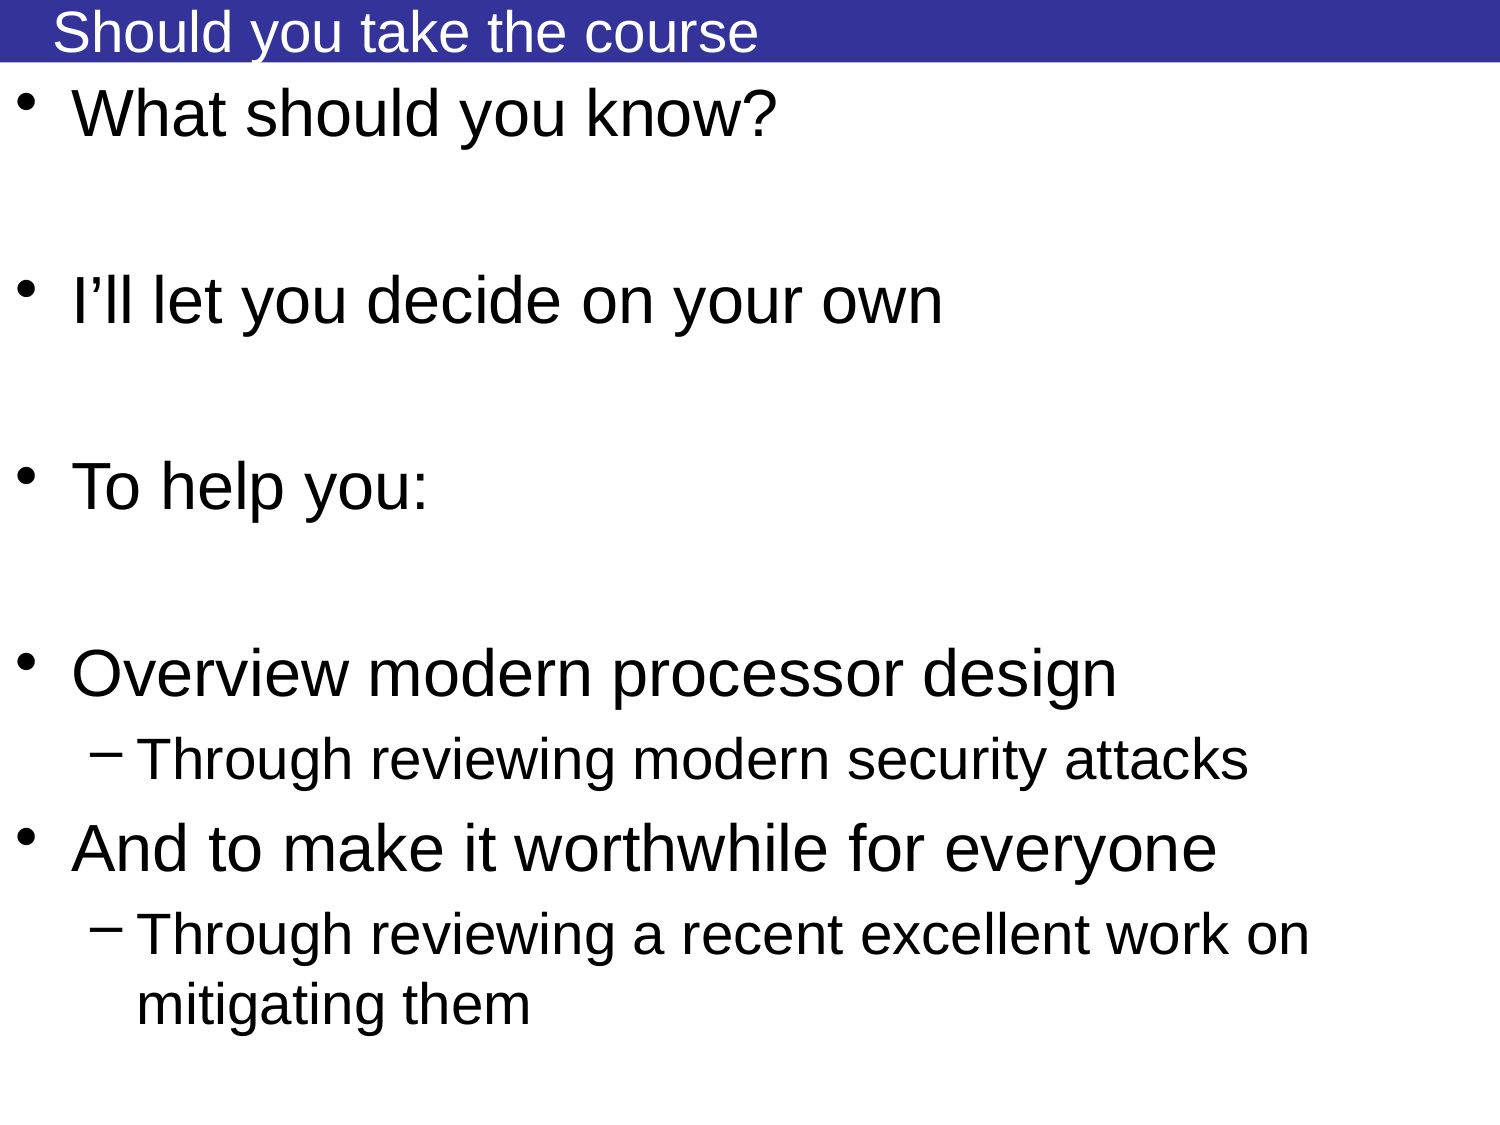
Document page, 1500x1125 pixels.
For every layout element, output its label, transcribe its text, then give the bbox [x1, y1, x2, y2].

list What should you know? I’ll let you decide on your own To help you: Overview modern processor design Through reviewing modern security attacks And to make it worthwhile for everyone Through reviewing a recent excellent work on mitigating them [0, 62, 1500, 1125]
title Should you take the course [37, 7, 1426, 51]
